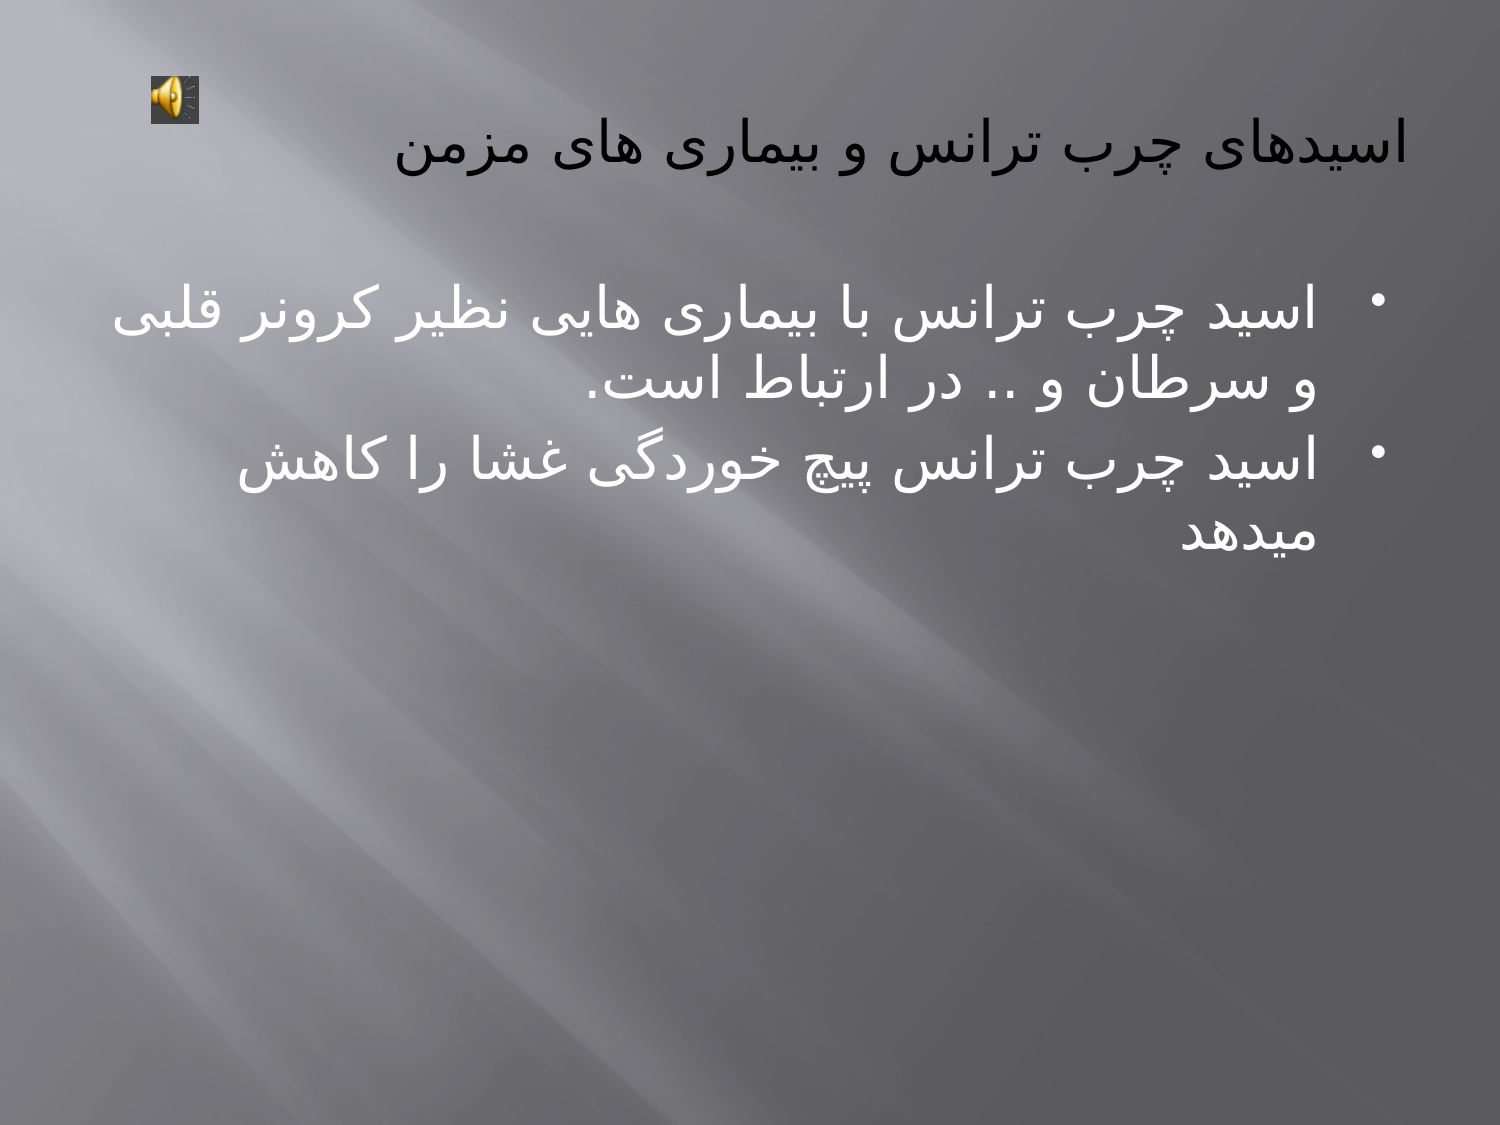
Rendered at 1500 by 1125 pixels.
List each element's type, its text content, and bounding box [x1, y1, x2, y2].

list اسید چرب ترانس با بیماری هایی نظیر کرونر قلبی و سرطان و .. در ارتباط است. اسید چرب ترانس پیچ خوردگی غشا را کاهش میدهد [75, 262, 1425, 1035]
title اسیدهای چرب ترانس و بیماری های مزمن [75, 45, 1425, 233]
picture [149, 74, 201, 126]
